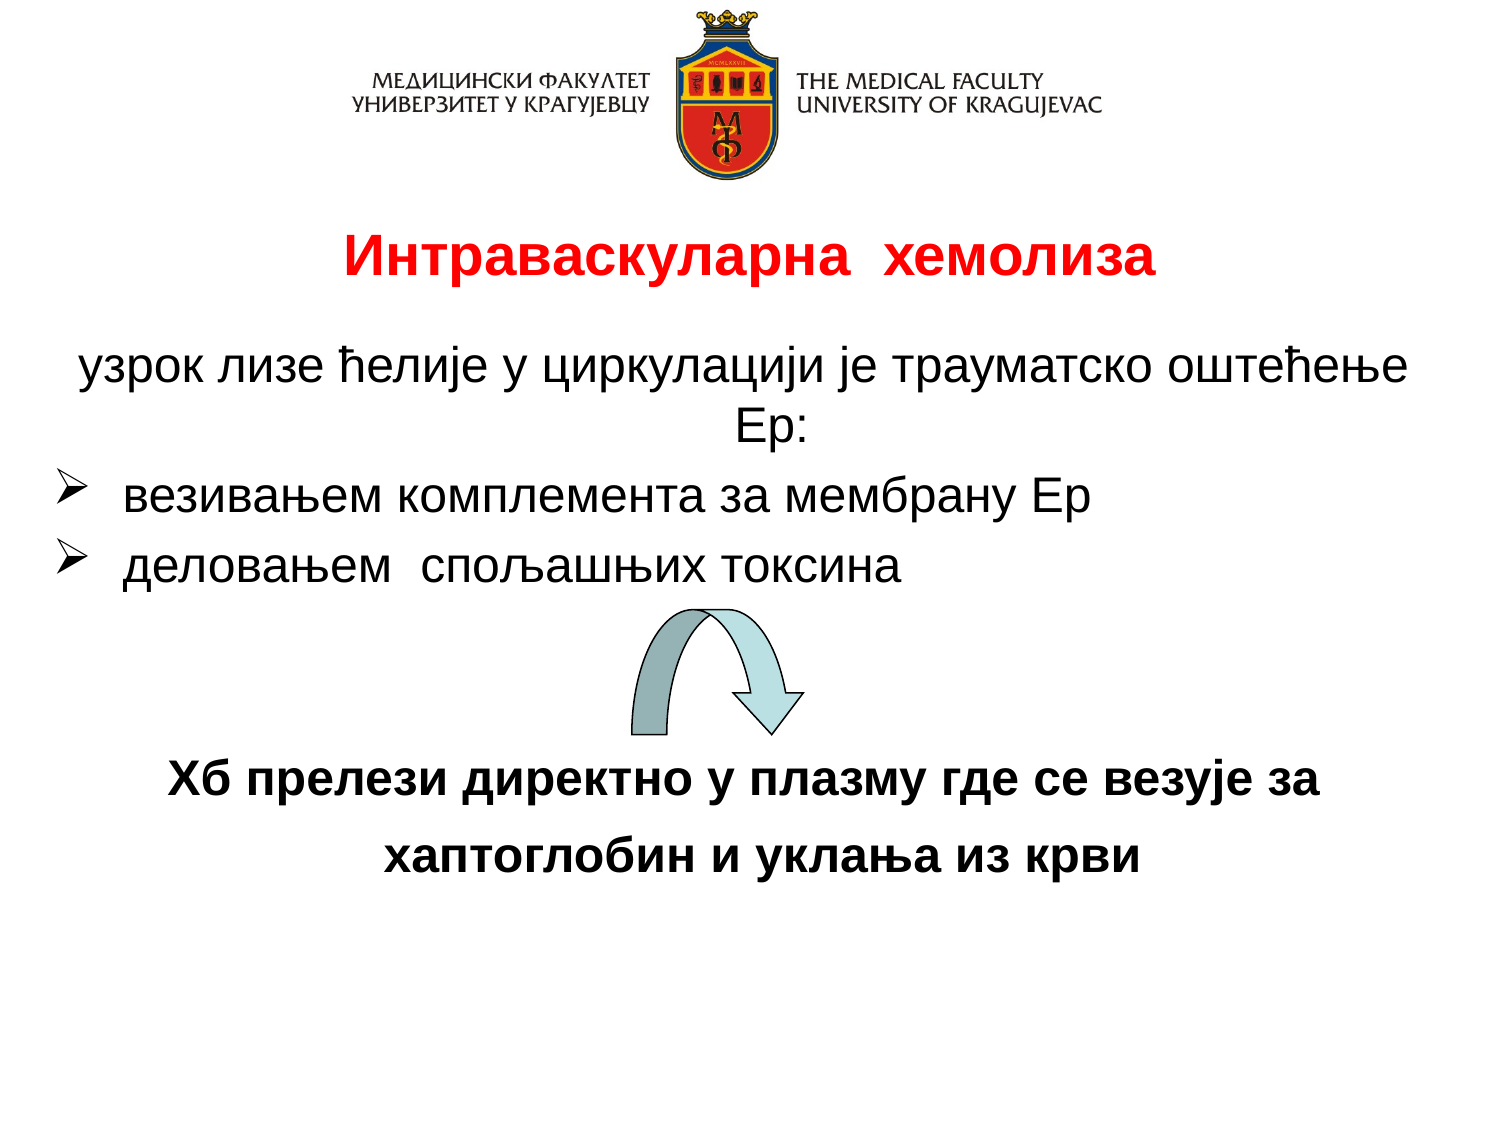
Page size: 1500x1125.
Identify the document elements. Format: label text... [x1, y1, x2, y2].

title Интраваскуларна хемолиза [111, 101, 1388, 324]
text_box [631, 609, 804, 735]
picture [328, 0, 1125, 101]
list узрок лизе ћелије у циркулацији је трауматско оштећење Ер: везивањем комплемента за мембрану Ер деловањем спољашњих токсина Хб прелези директно у плазму где се везује за хаптоглобин и уклања из крви [37, 324, 1451, 1001]
